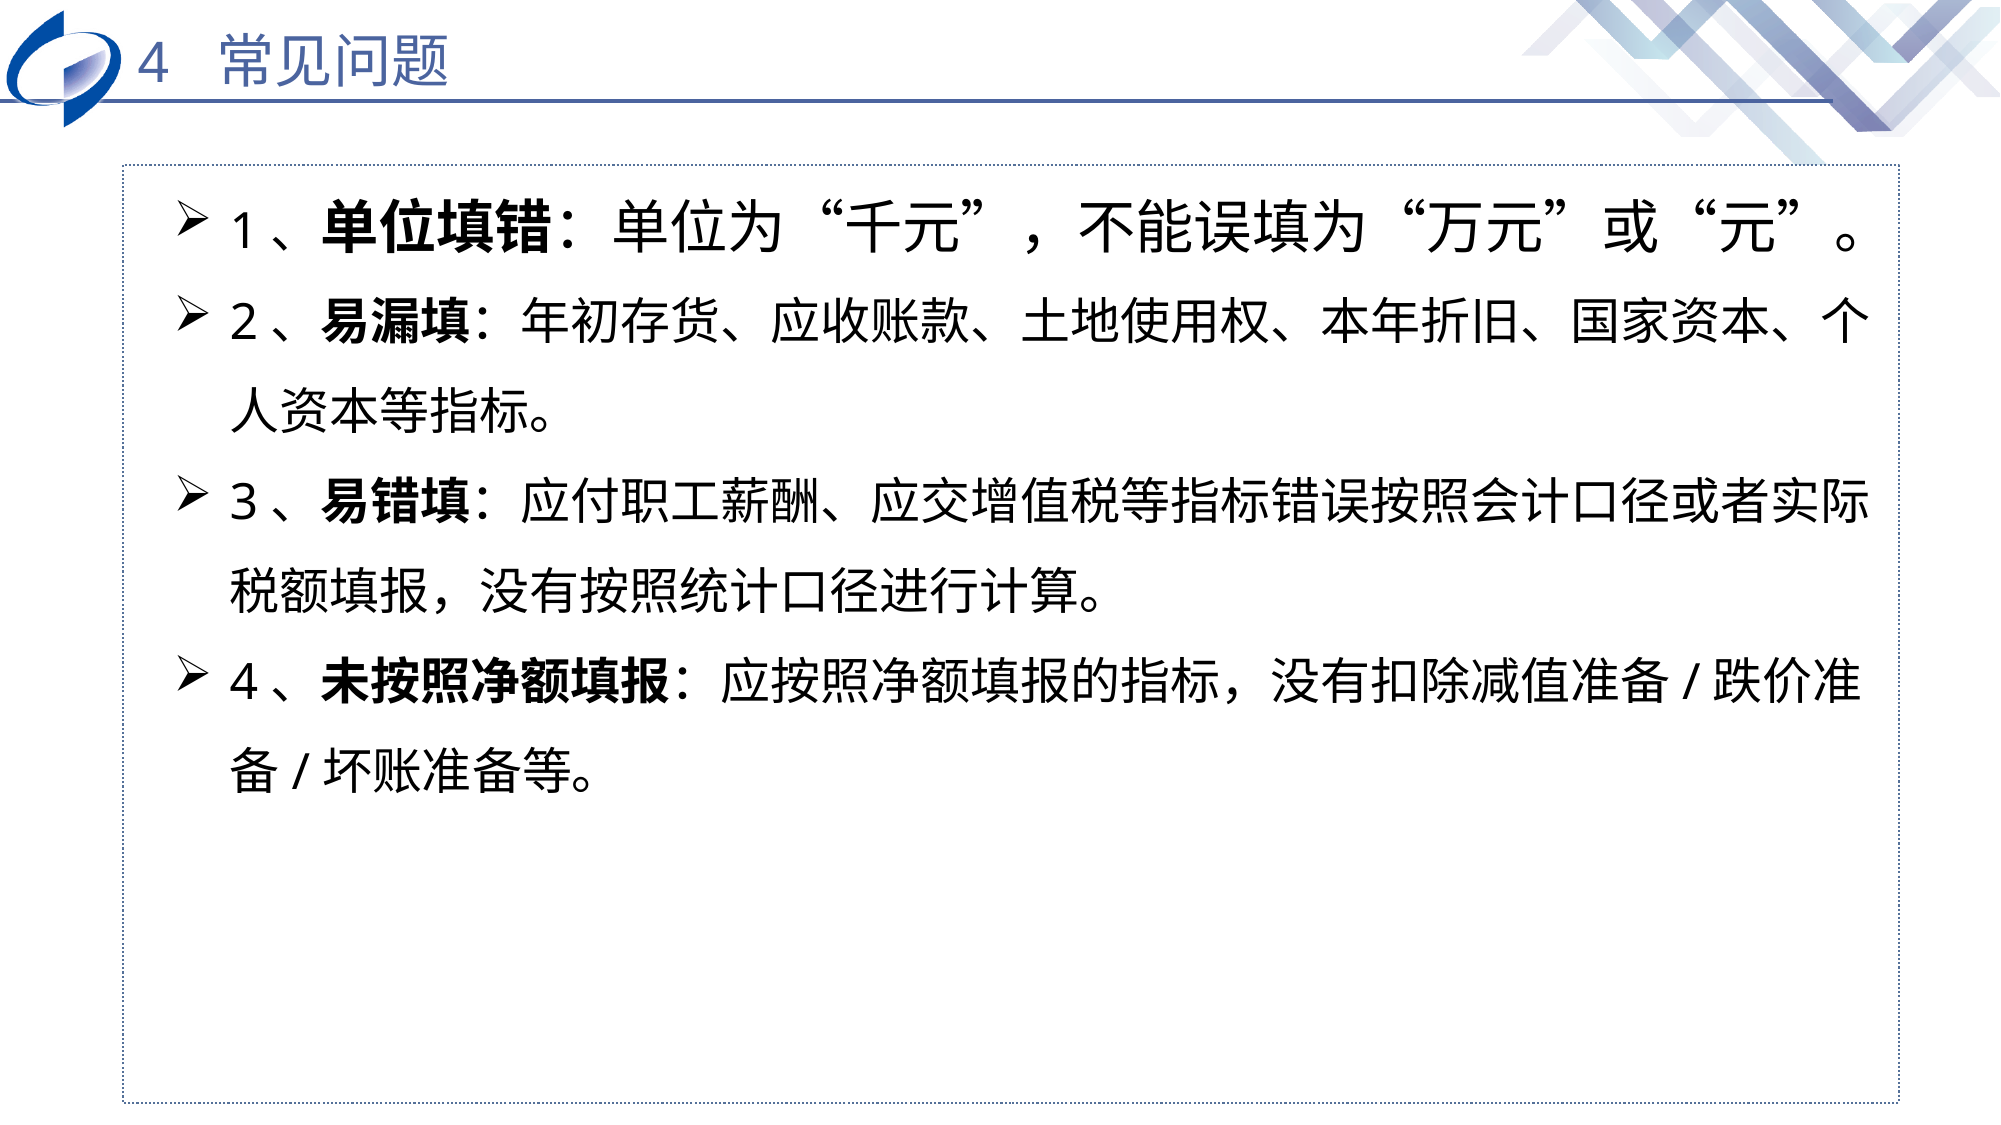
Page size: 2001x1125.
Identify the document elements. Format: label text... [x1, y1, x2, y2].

text_box 1、单位填错：单位为“千元”，不能误填为“万元”或“元”。 2、易漏填：年初存货、应收账款、土地使用权、本年折旧、国家资本、个人资本等指标。 3、易错填：应付职工薪酬、应交增值税等指标错误按照会计口径或者实际税额填报，没有按照统计口径进行计算。 4、未按照净额填报：应按照净额填报的指标，没有扣除减值准备/跌价准备/坏账准备等。 [173, 155, 1879, 1092]
picture [4, 9, 123, 128]
text_box 4 常见问题 [122, 0, 1033, 100]
picture [1412, 0, 2000, 166]
text_box [122, 165, 1899, 1103]
